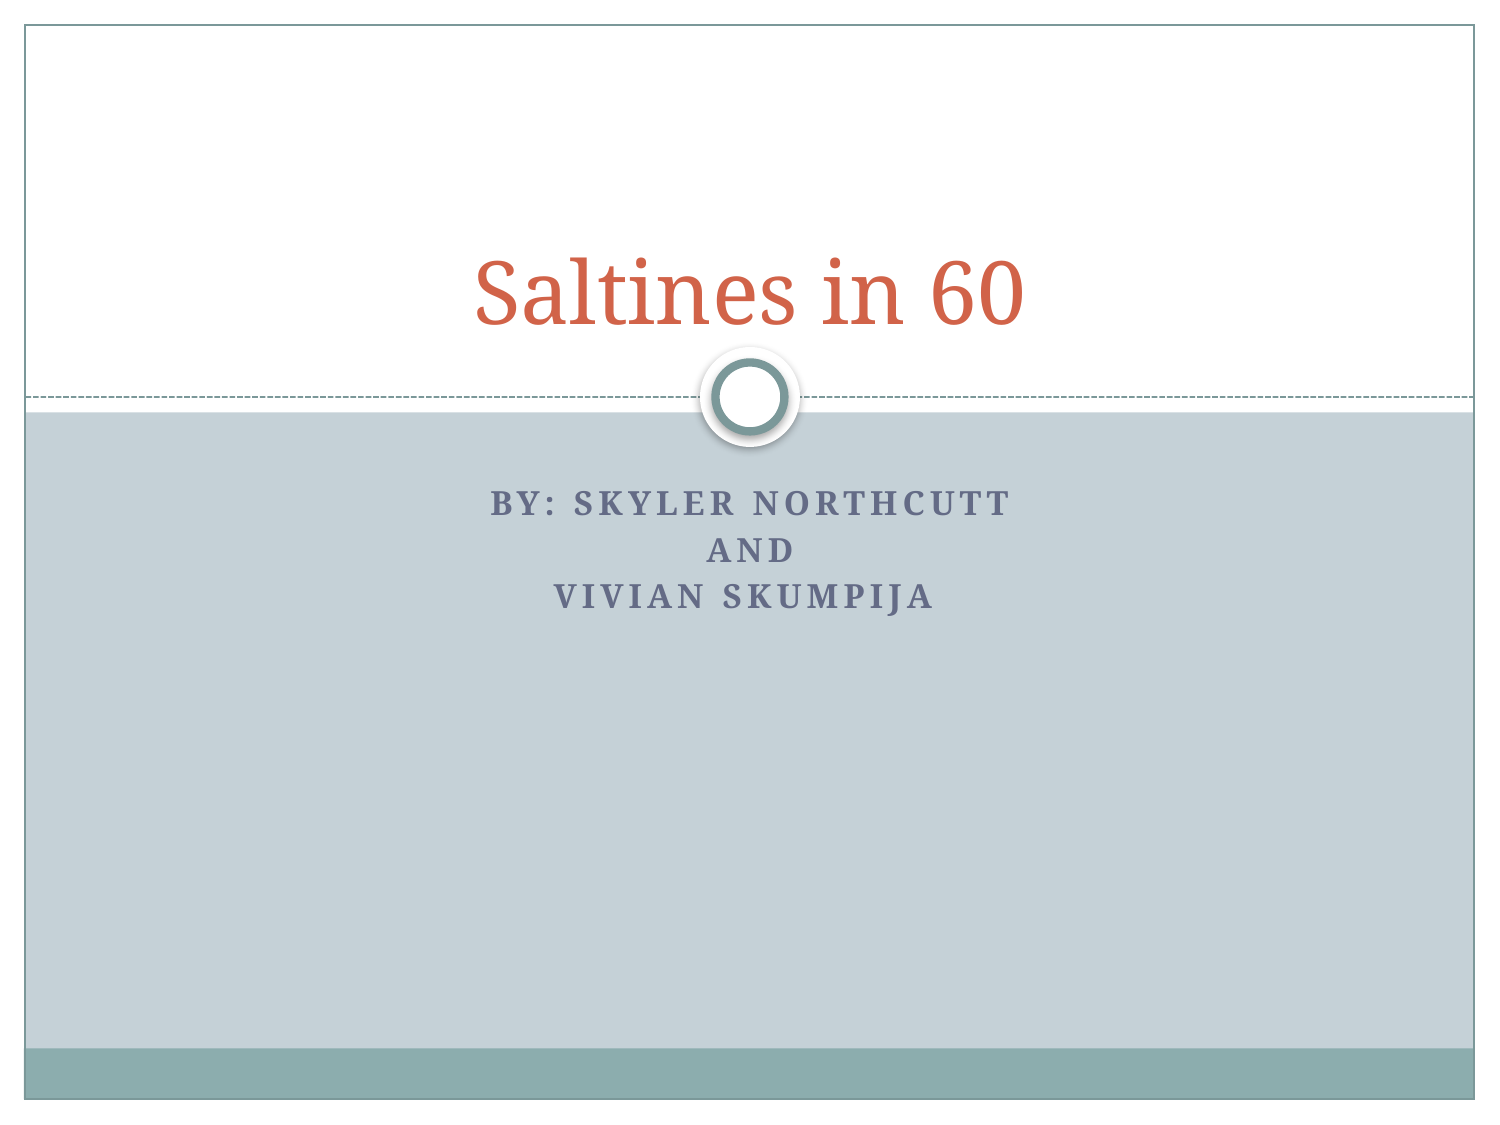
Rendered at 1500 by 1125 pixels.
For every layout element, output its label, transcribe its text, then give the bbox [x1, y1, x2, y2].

subtitle By: Skyler Northcutt and Vivian Skumpija [225, 474, 1275, 763]
title Saltines in 60 [112, 62, 1388, 350]
